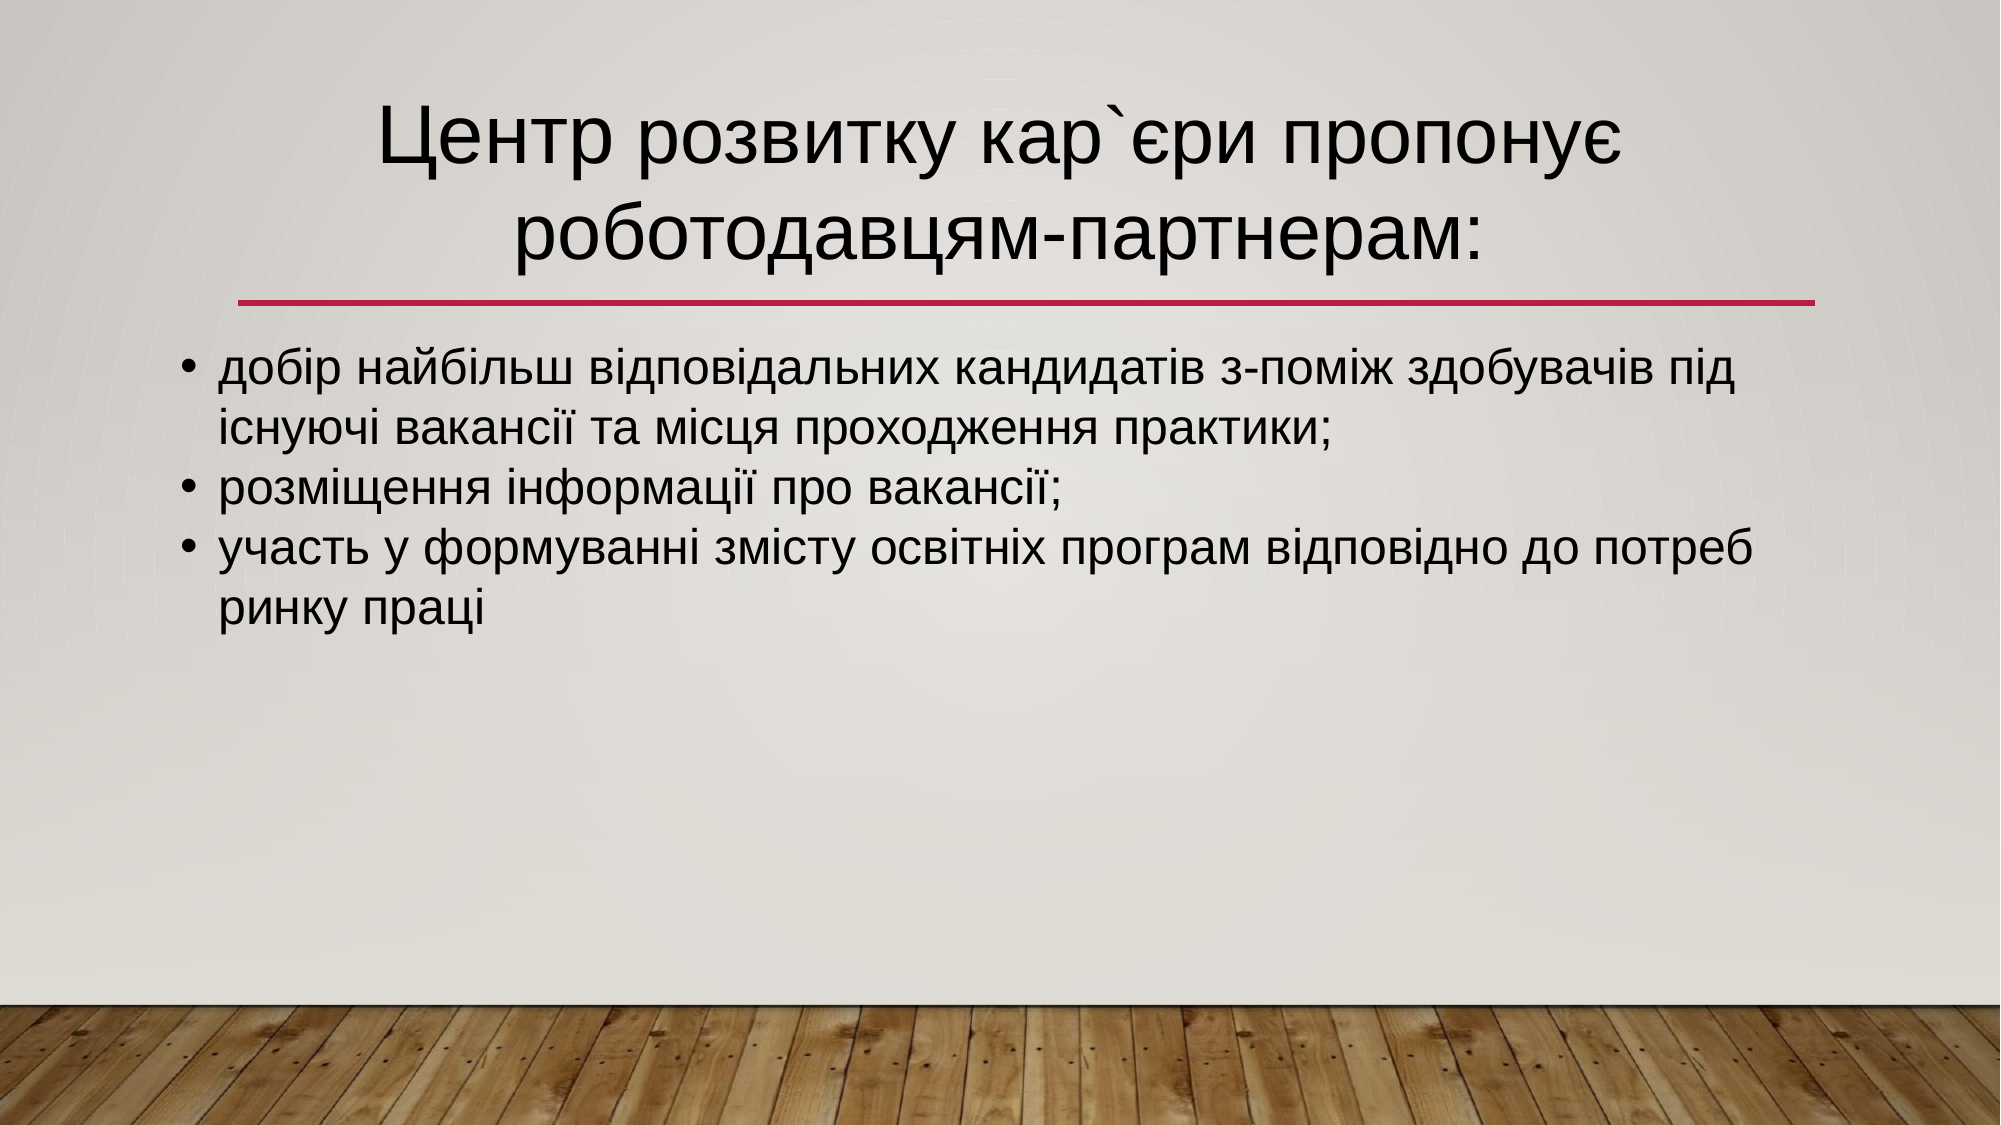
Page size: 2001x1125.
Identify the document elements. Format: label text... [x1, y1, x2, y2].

picture [0, 1005, 2000, 1125]
list Центр розвитку кар`єри пропонує роботодавцям-партнерам: добір найбільш відповідальних кандидатів з-поміж здобувачів під існуючі вакансії та місця проходження практики; розміщення інформації про вакансії; участь у формуванні змісту освітніх програм відповідно до потреб ринку праці [165, 72, 1835, 795]
